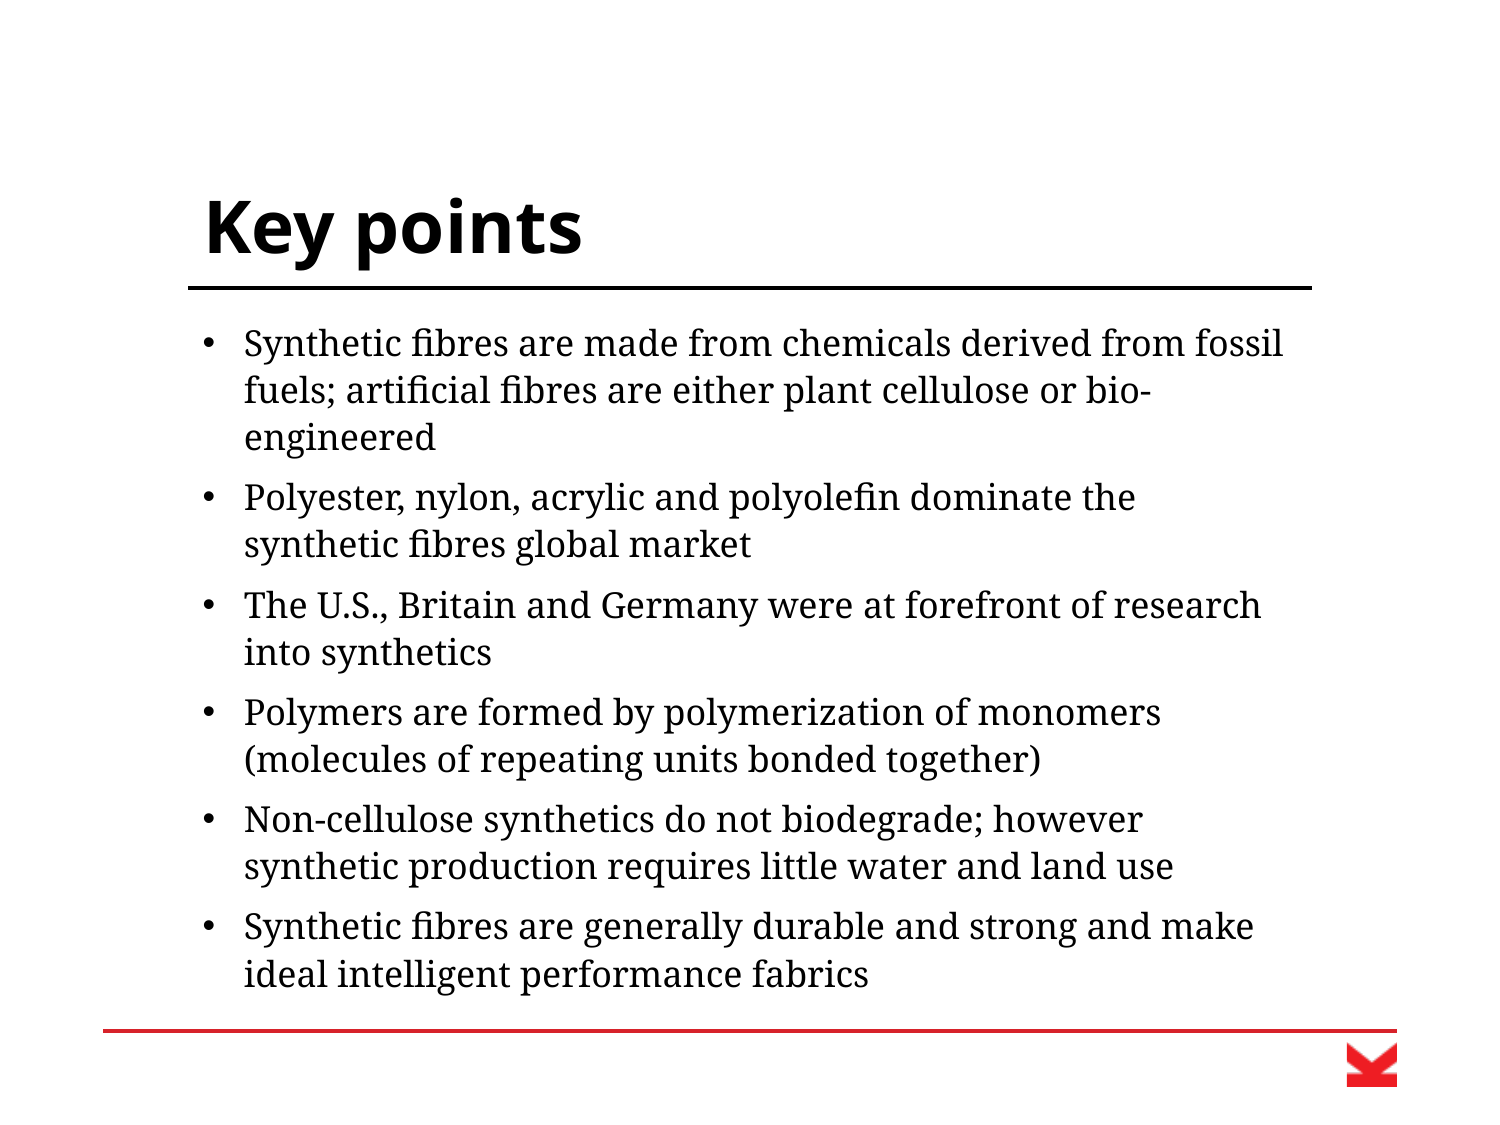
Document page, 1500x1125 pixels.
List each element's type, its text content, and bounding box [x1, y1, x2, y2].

title Key points [188, 59, 1312, 278]
subtitle Synthetic fibres are made from chemicals derived from fossil fuels; artificial fibres are either plant cellulose or bio-engineered Polyester, nylon, acrylic and polyolefin dominate the synthetic fibres global market The U.S., Britain and Germany were at forefront of research into synthetics Polymers are formed by polymerization of monomers (molecules of repeating units bonded together) Non-cellulose synthetics do not biodegrade; however synthetic production requires little water and land use Synthetic fibres are generally durable and strong and make ideal intelligent performance fabrics [187, 308, 1313, 1010]
